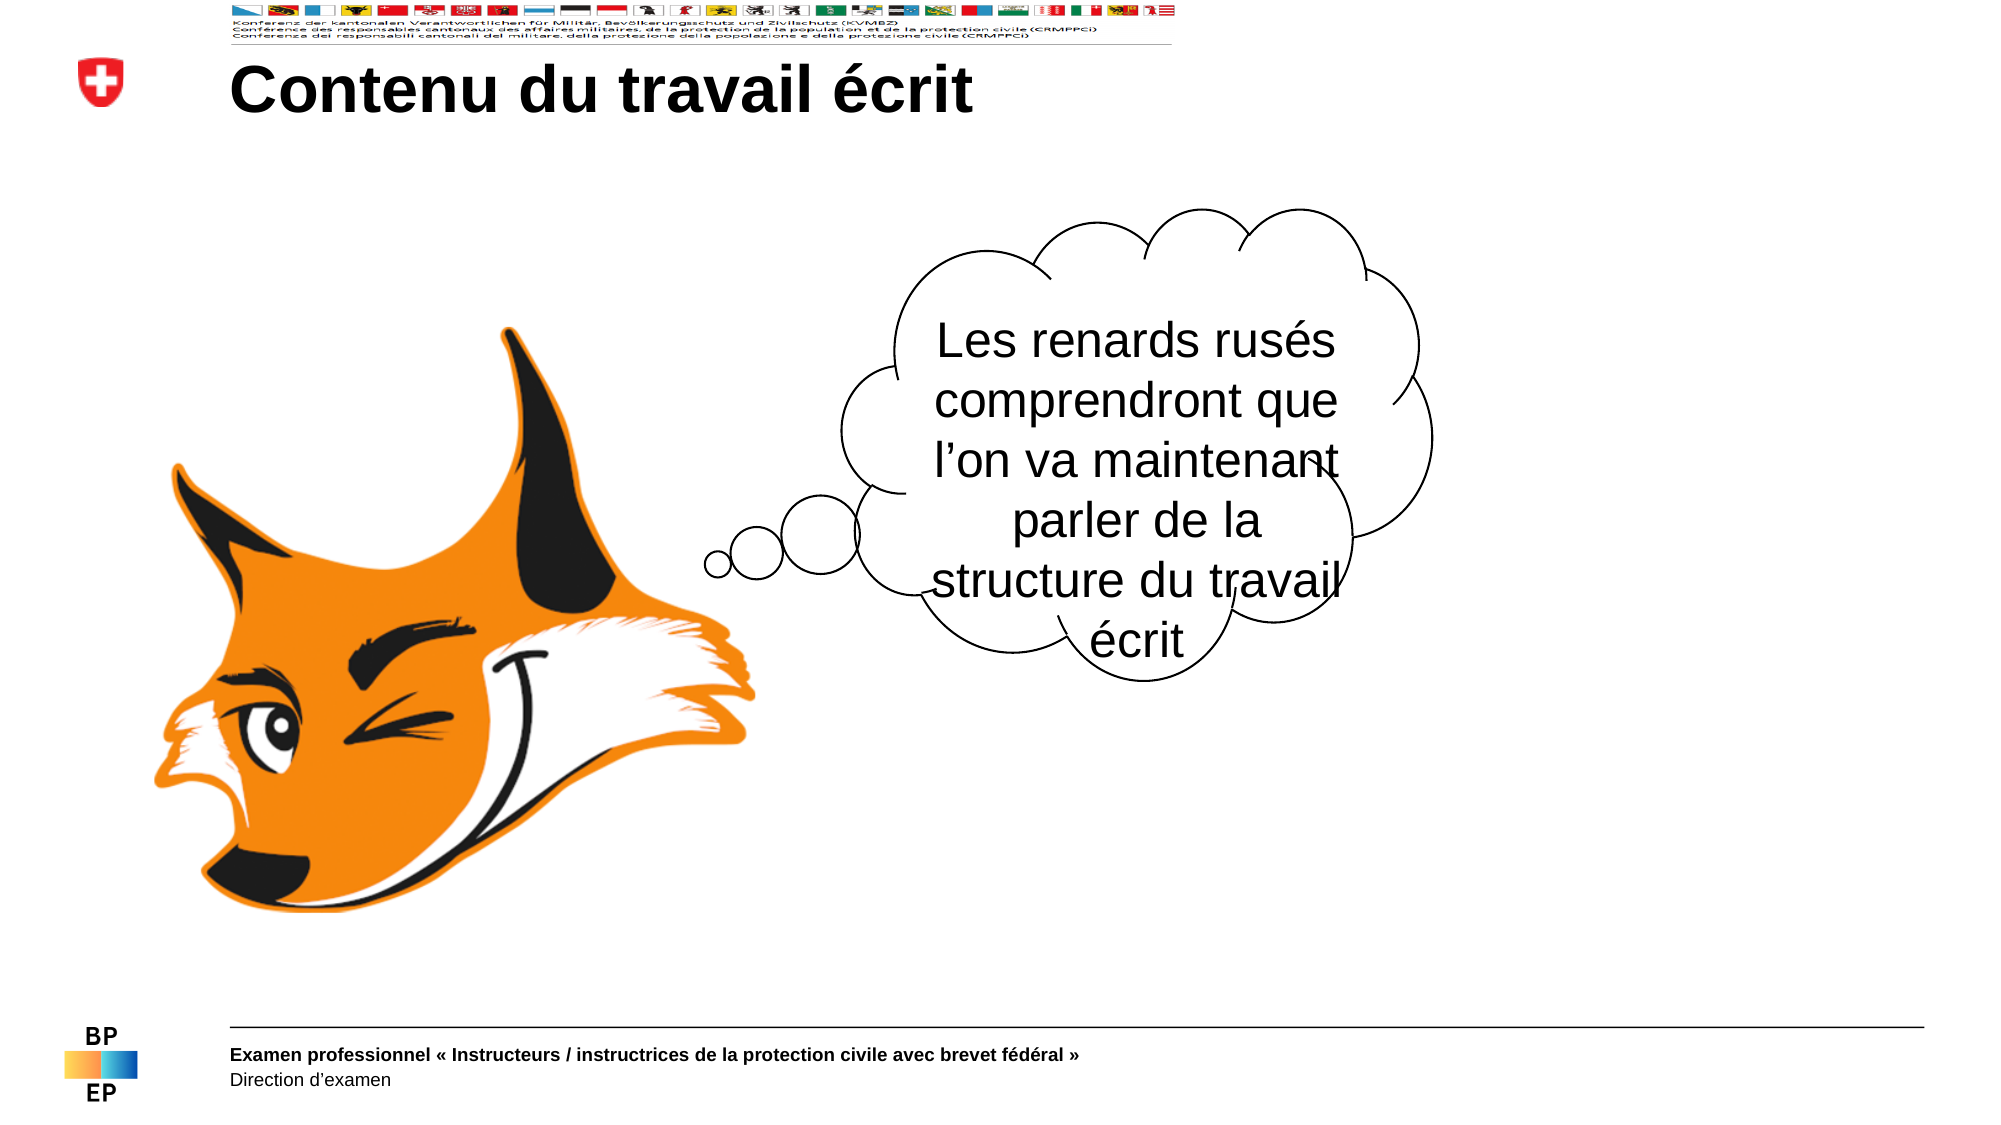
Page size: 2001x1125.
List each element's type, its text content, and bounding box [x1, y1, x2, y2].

picture [229, 4, 1175, 46]
picture [137, 312, 769, 944]
text_box [773, 209, 1433, 596]
text_box Les renards rusés comprendront que l’on va maintenant parler de la structure du travail écrit [909, 300, 1365, 710]
picture [61, 1021, 140, 1106]
footer Examen professionnel « Instructeurs / instructrices de la protection civile avec brevet fédéral » Direction d’examen [229, 1040, 1177, 1088]
title Contenu du travail écrit [229, 50, 1922, 199]
